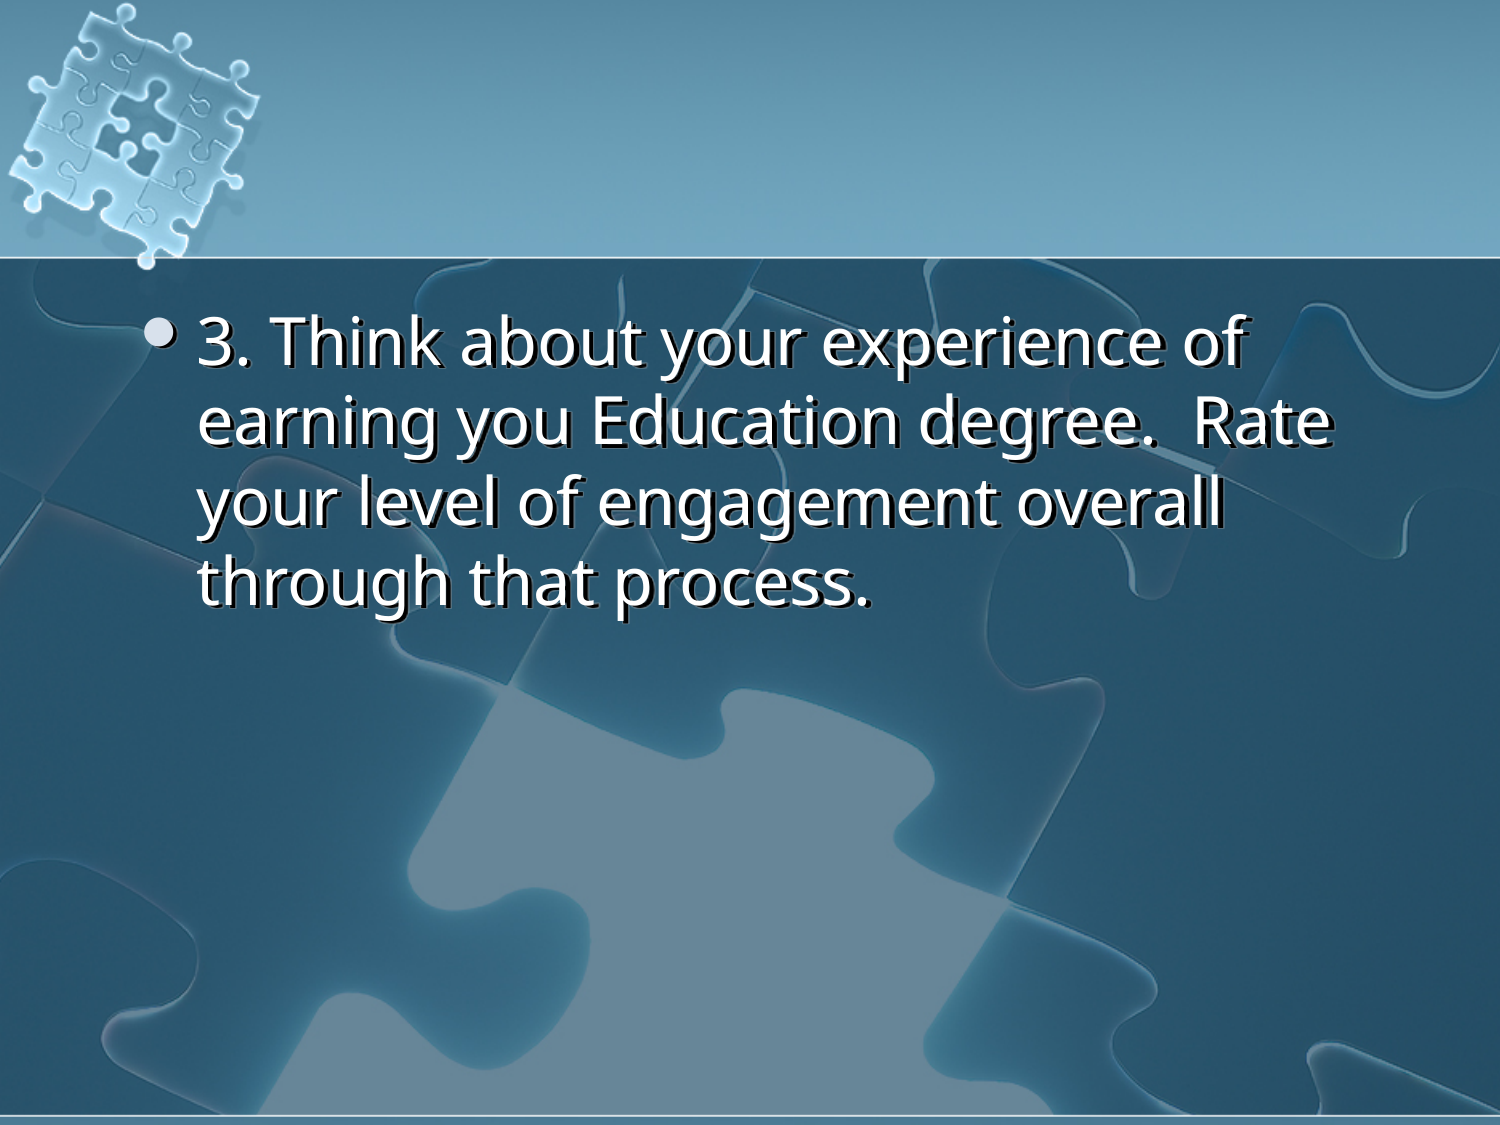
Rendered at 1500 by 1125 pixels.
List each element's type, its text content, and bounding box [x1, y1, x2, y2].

picture [0, 0, 1500, 1125]
list 3. Think about your experience of earning you Education degree. Rate your level of engagement overall through that process. [124, 290, 1388, 1071]
